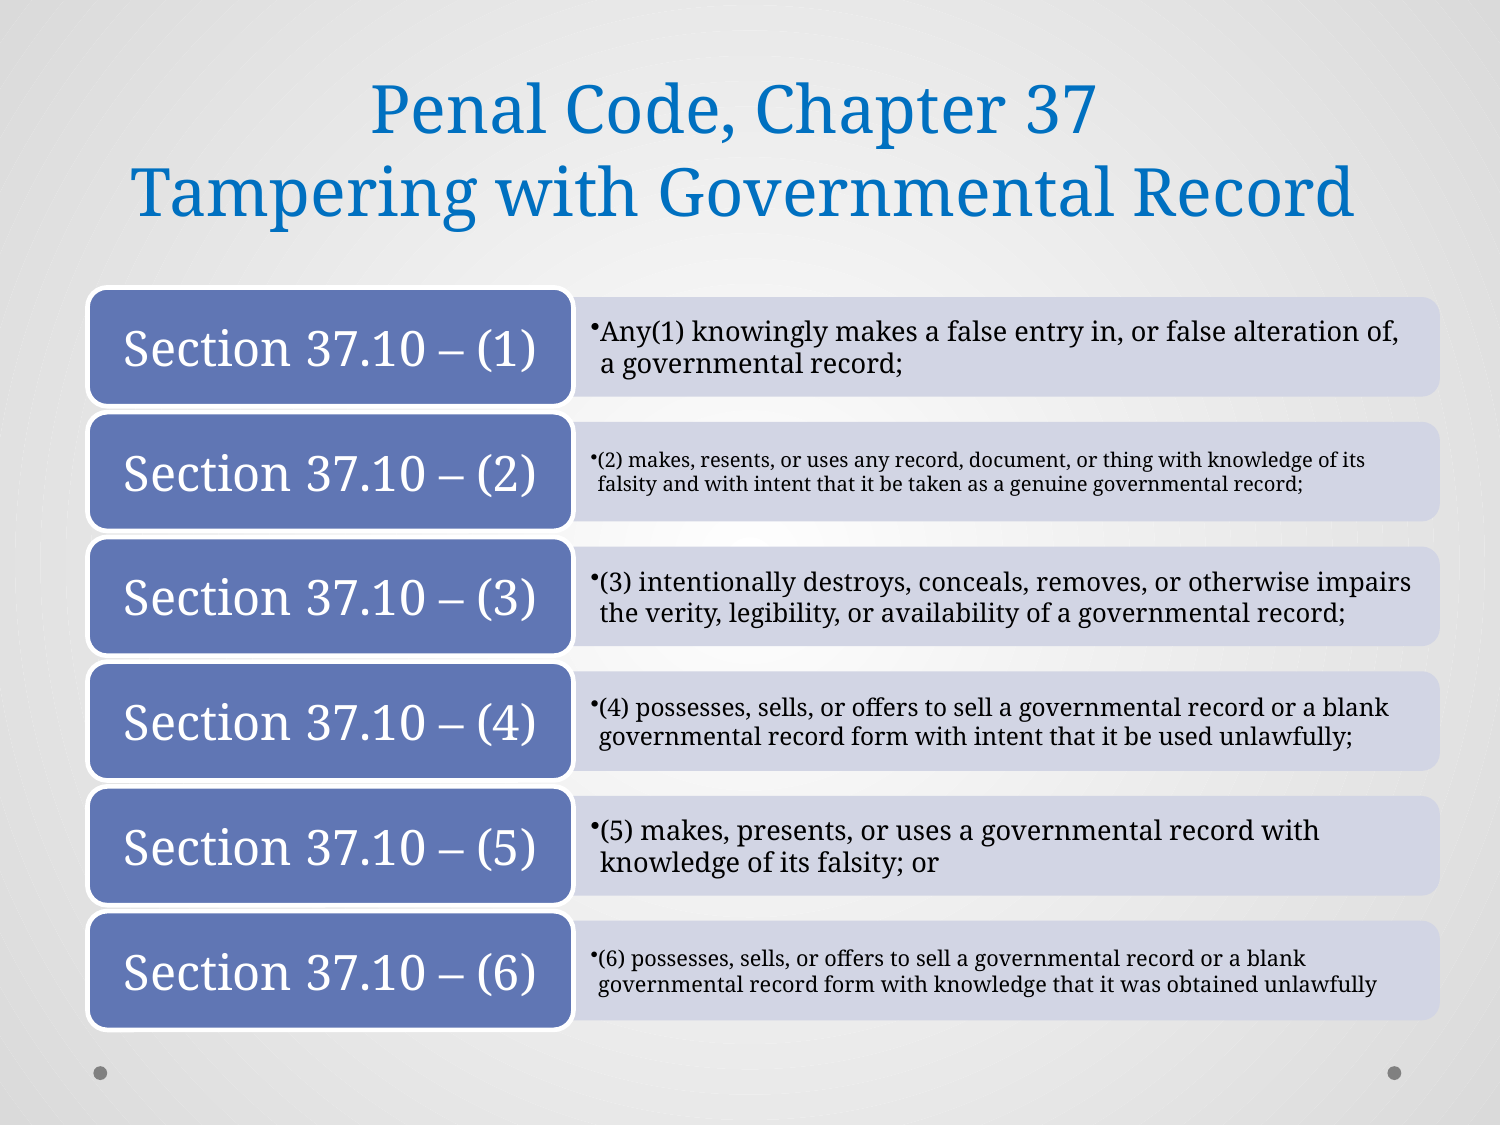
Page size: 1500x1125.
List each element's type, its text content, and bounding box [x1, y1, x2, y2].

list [87, 287, 1438, 1031]
title Penal Code, Chapter 37 Tampering with Governmental Record [75, 37, 1413, 238]
